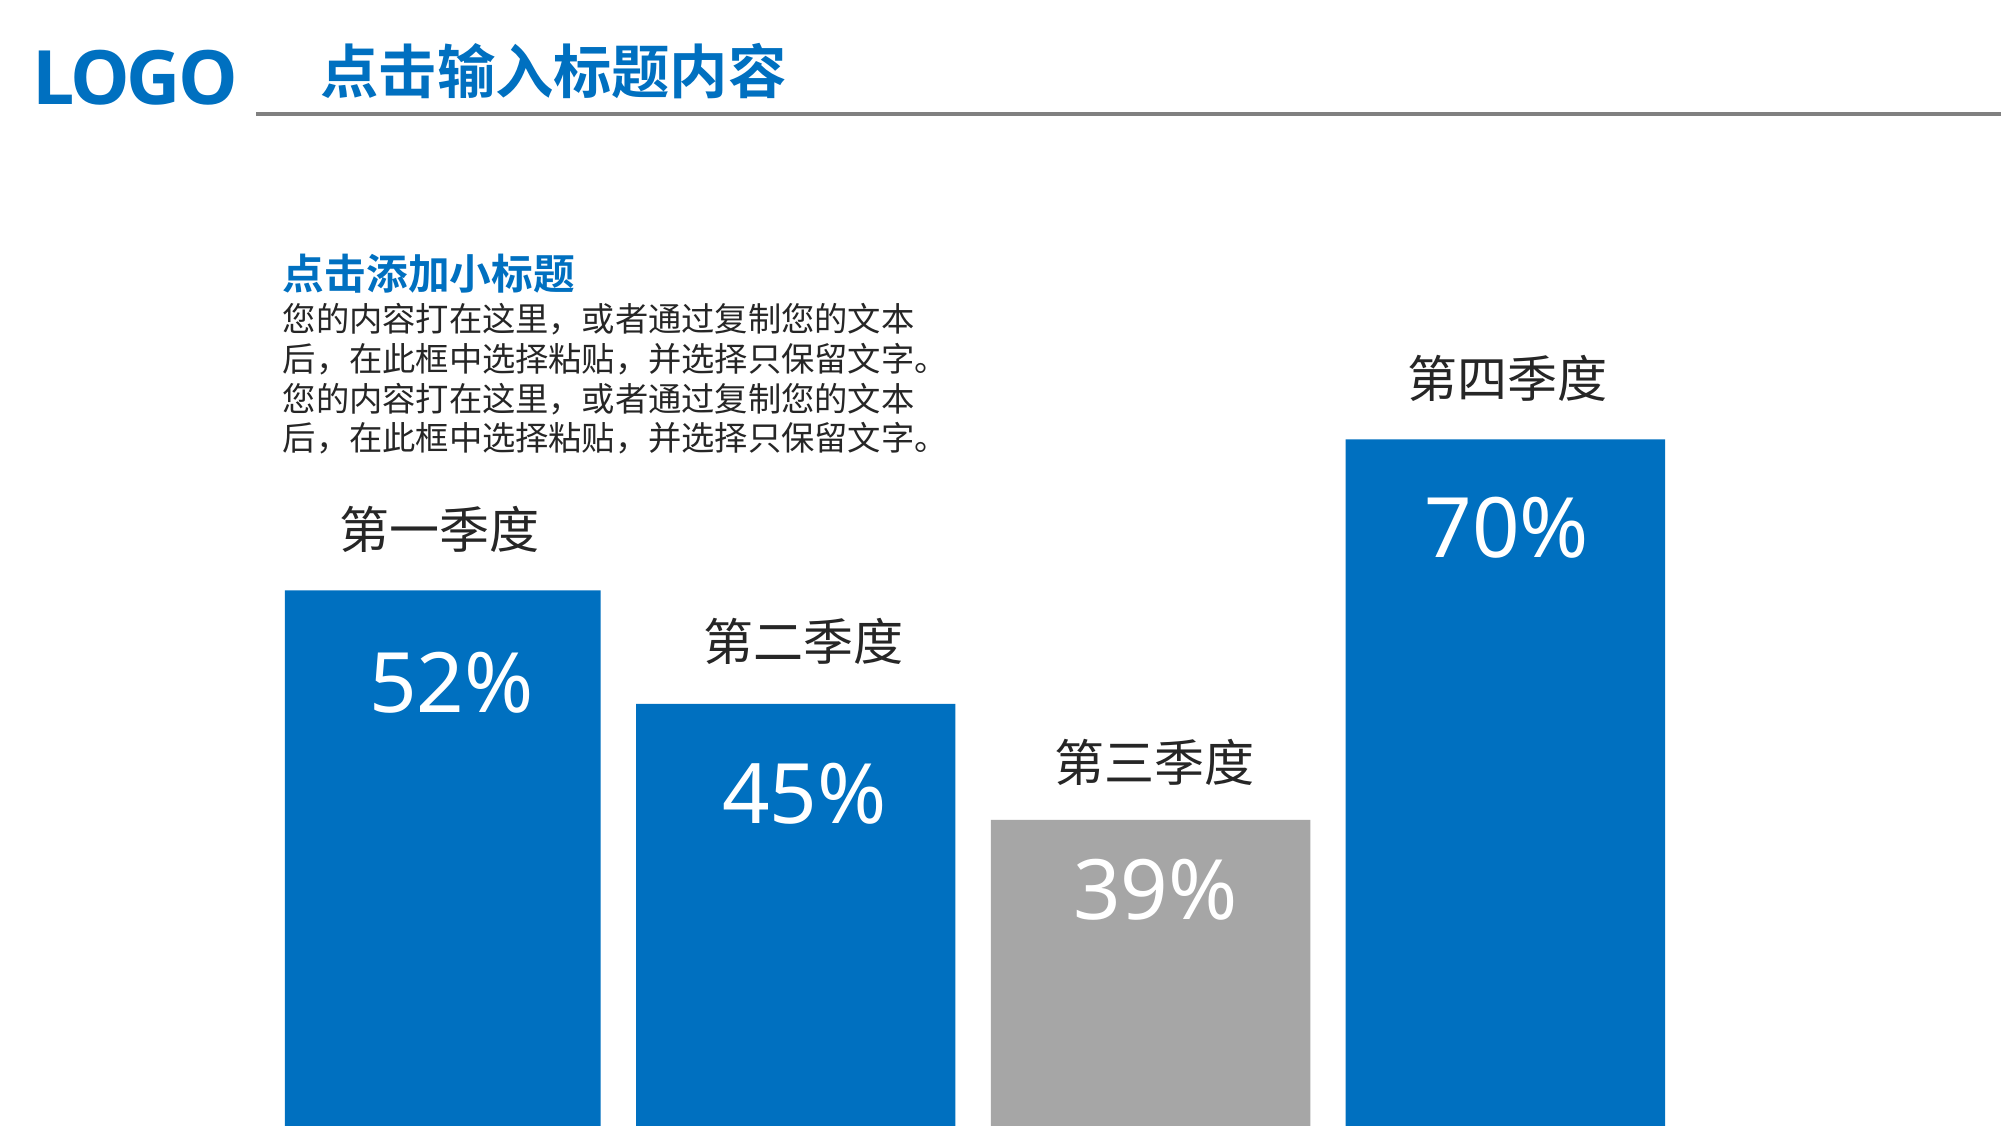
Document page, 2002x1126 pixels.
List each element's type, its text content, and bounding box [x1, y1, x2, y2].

text_box 第一季度 [326, 498, 561, 566]
text_box [1345, 439, 1666, 1126]
text_box 第四季度 [1393, 347, 1628, 416]
text_box 70% [1409, 466, 1604, 582]
text_box 第三季度 [1040, 731, 1275, 800]
text_box 第二季度 [689, 610, 924, 679]
text_box 点击添加小标题 您的内容打在这里，或者通过复制您的文本后，在此框中选择粘贴，并选择只保留文字。 您的内容打在这里，或者通过复制您的文本后，在此框中选择粘贴，并选择只保留文字。 [268, 190, 961, 465]
text_box [990, 819, 1311, 1126]
text_box 45% [707, 733, 902, 848]
text_box 点击输入标题内容 [283, 27, 824, 113]
text_box [636, 703, 956, 1126]
text_box 52% [354, 622, 549, 737]
text_box [284, 590, 601, 1126]
text_box 39% [1058, 828, 1253, 944]
